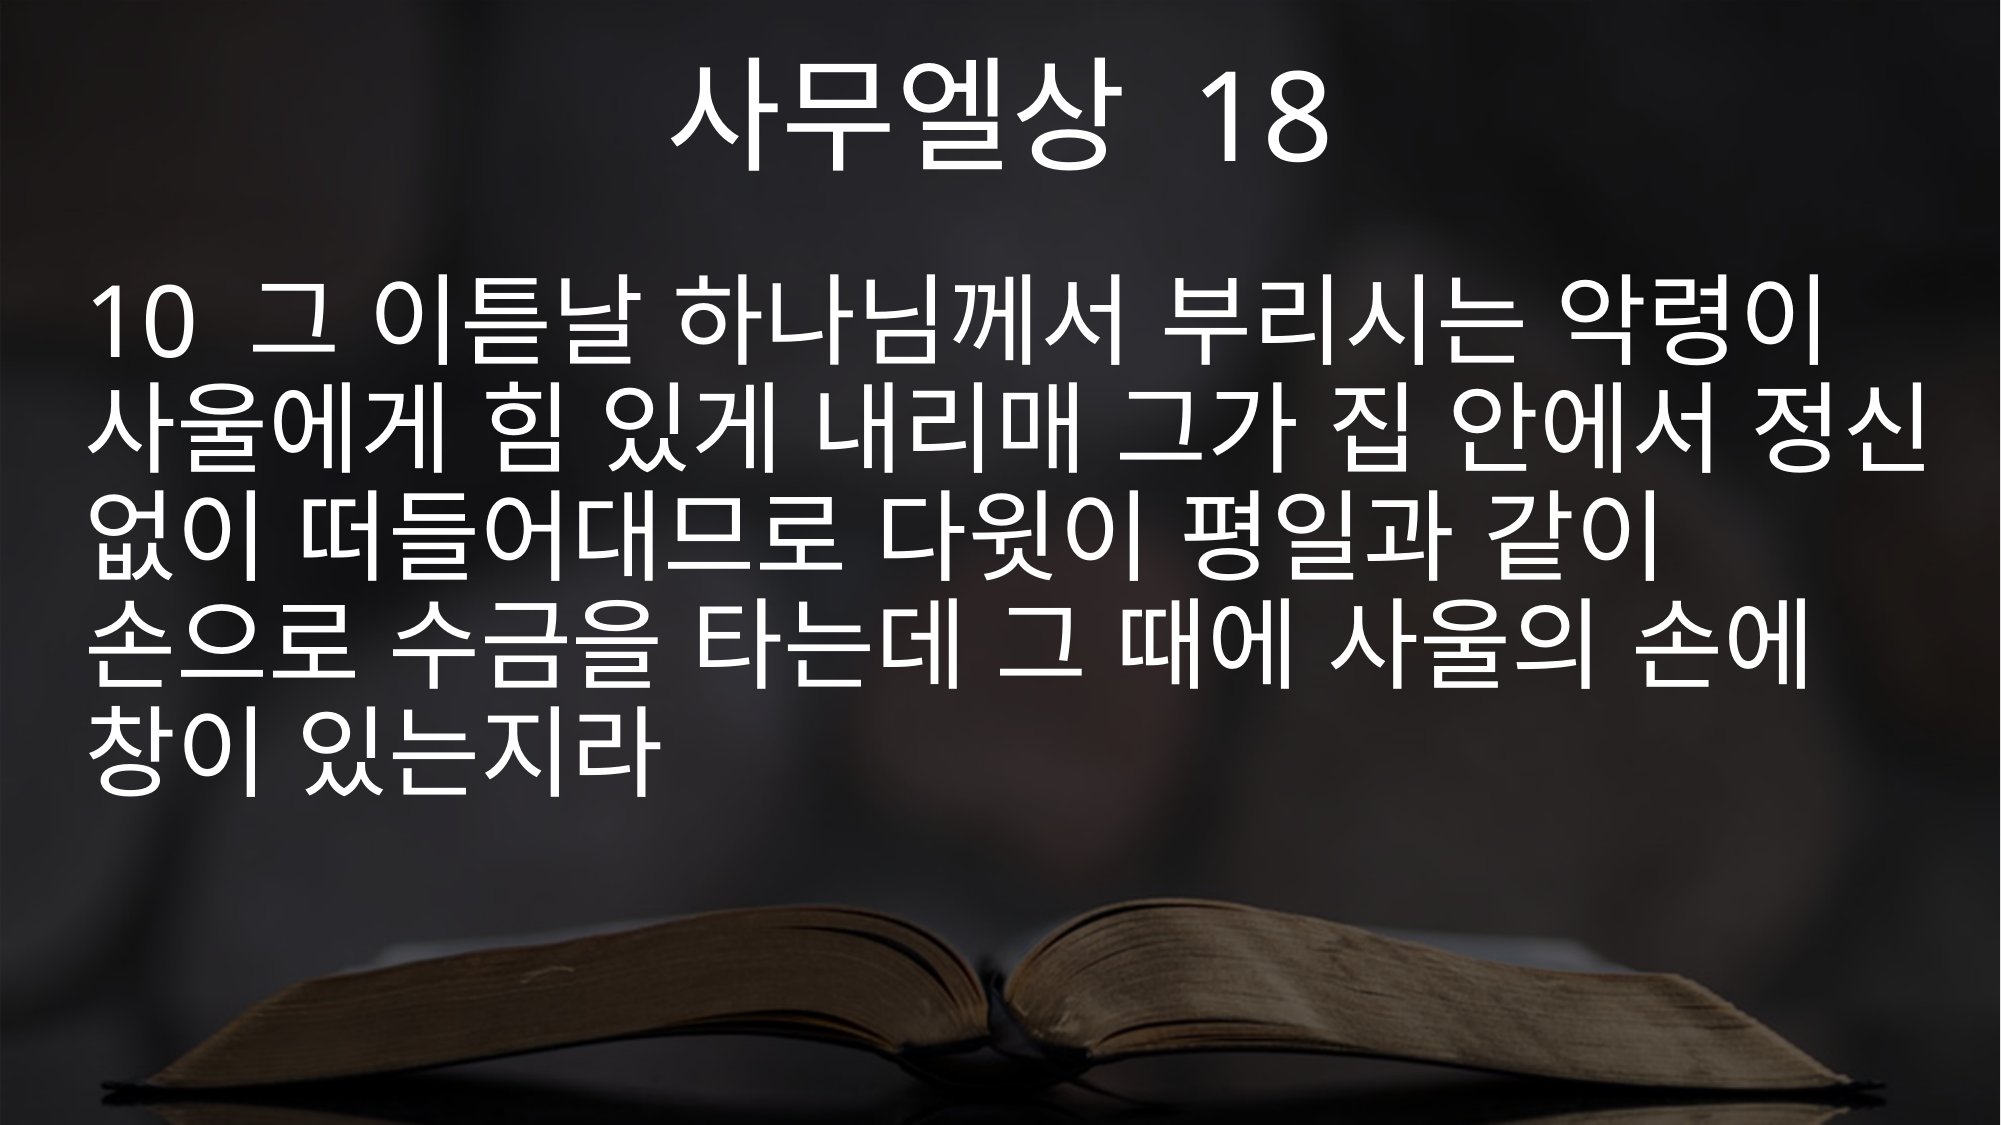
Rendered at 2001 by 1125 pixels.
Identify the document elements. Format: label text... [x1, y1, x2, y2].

picture [0, 0, 2001, 1125]
list 10 그 이튿날 하나님께서 부리시는 악령이 사울에게 힘 있게 내리매 그가 집 안에서 정신 없이 떠들어대므로 다윗이 평일과 같이 손으로 수금을 타는데 그 때에 사울의 손에 창이 있는지라 [69, 263, 1953, 423]
footer 사무엘상 18 [0, 32, 2000, 192]
